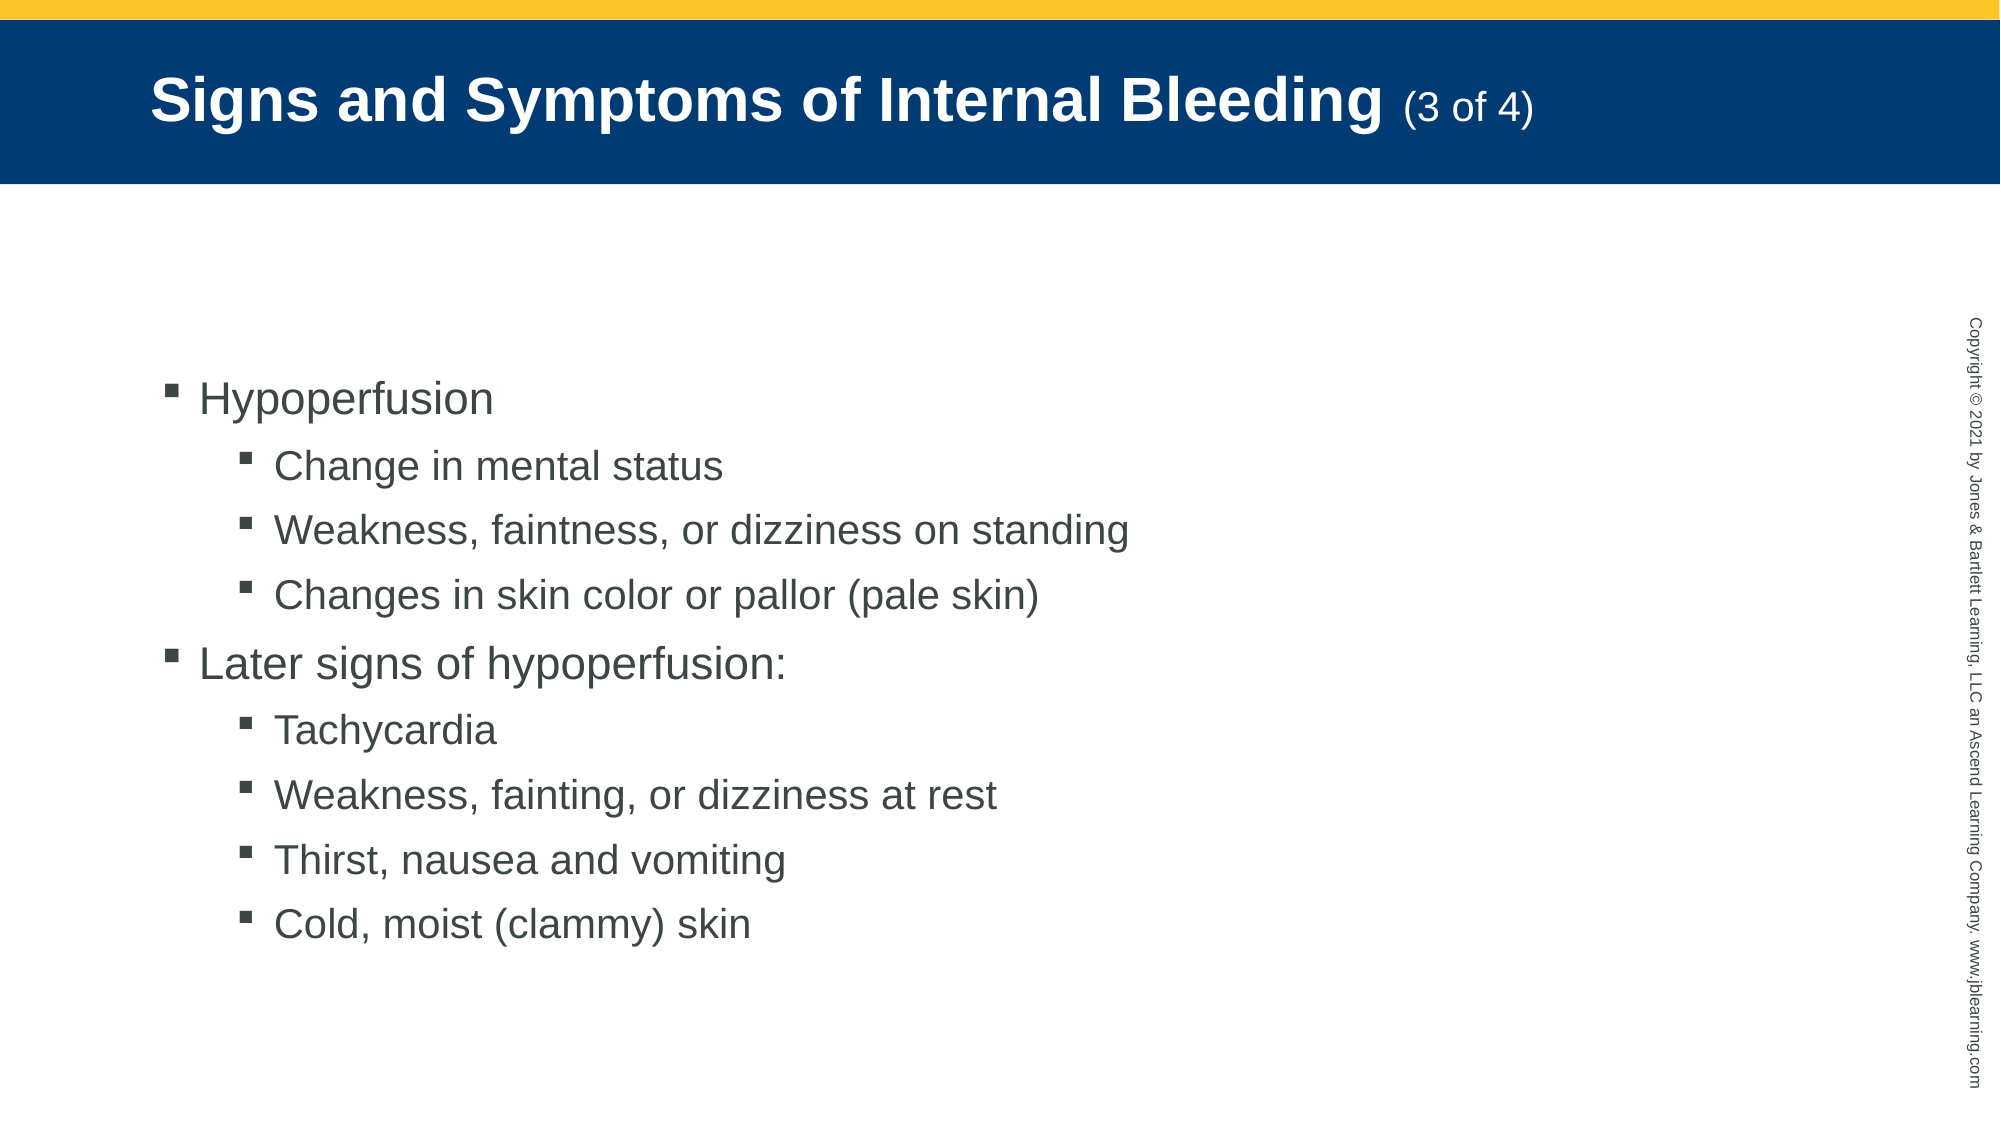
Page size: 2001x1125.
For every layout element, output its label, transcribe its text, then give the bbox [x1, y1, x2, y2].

list Hypoperfusion Change in mental status Weakness, faintness, or dizziness on standing Changes in skin color or pallor (pale skin) Later signs of hypoperfusion: Tachycardia Weakness, fainting, or dizziness at rest Thirst, nausea and vomiting Cold, moist (clammy) skin [146, 361, 1859, 1016]
title Signs and Symptoms of Internal Bleeding (3 of 4) [0, 19, 2000, 185]
